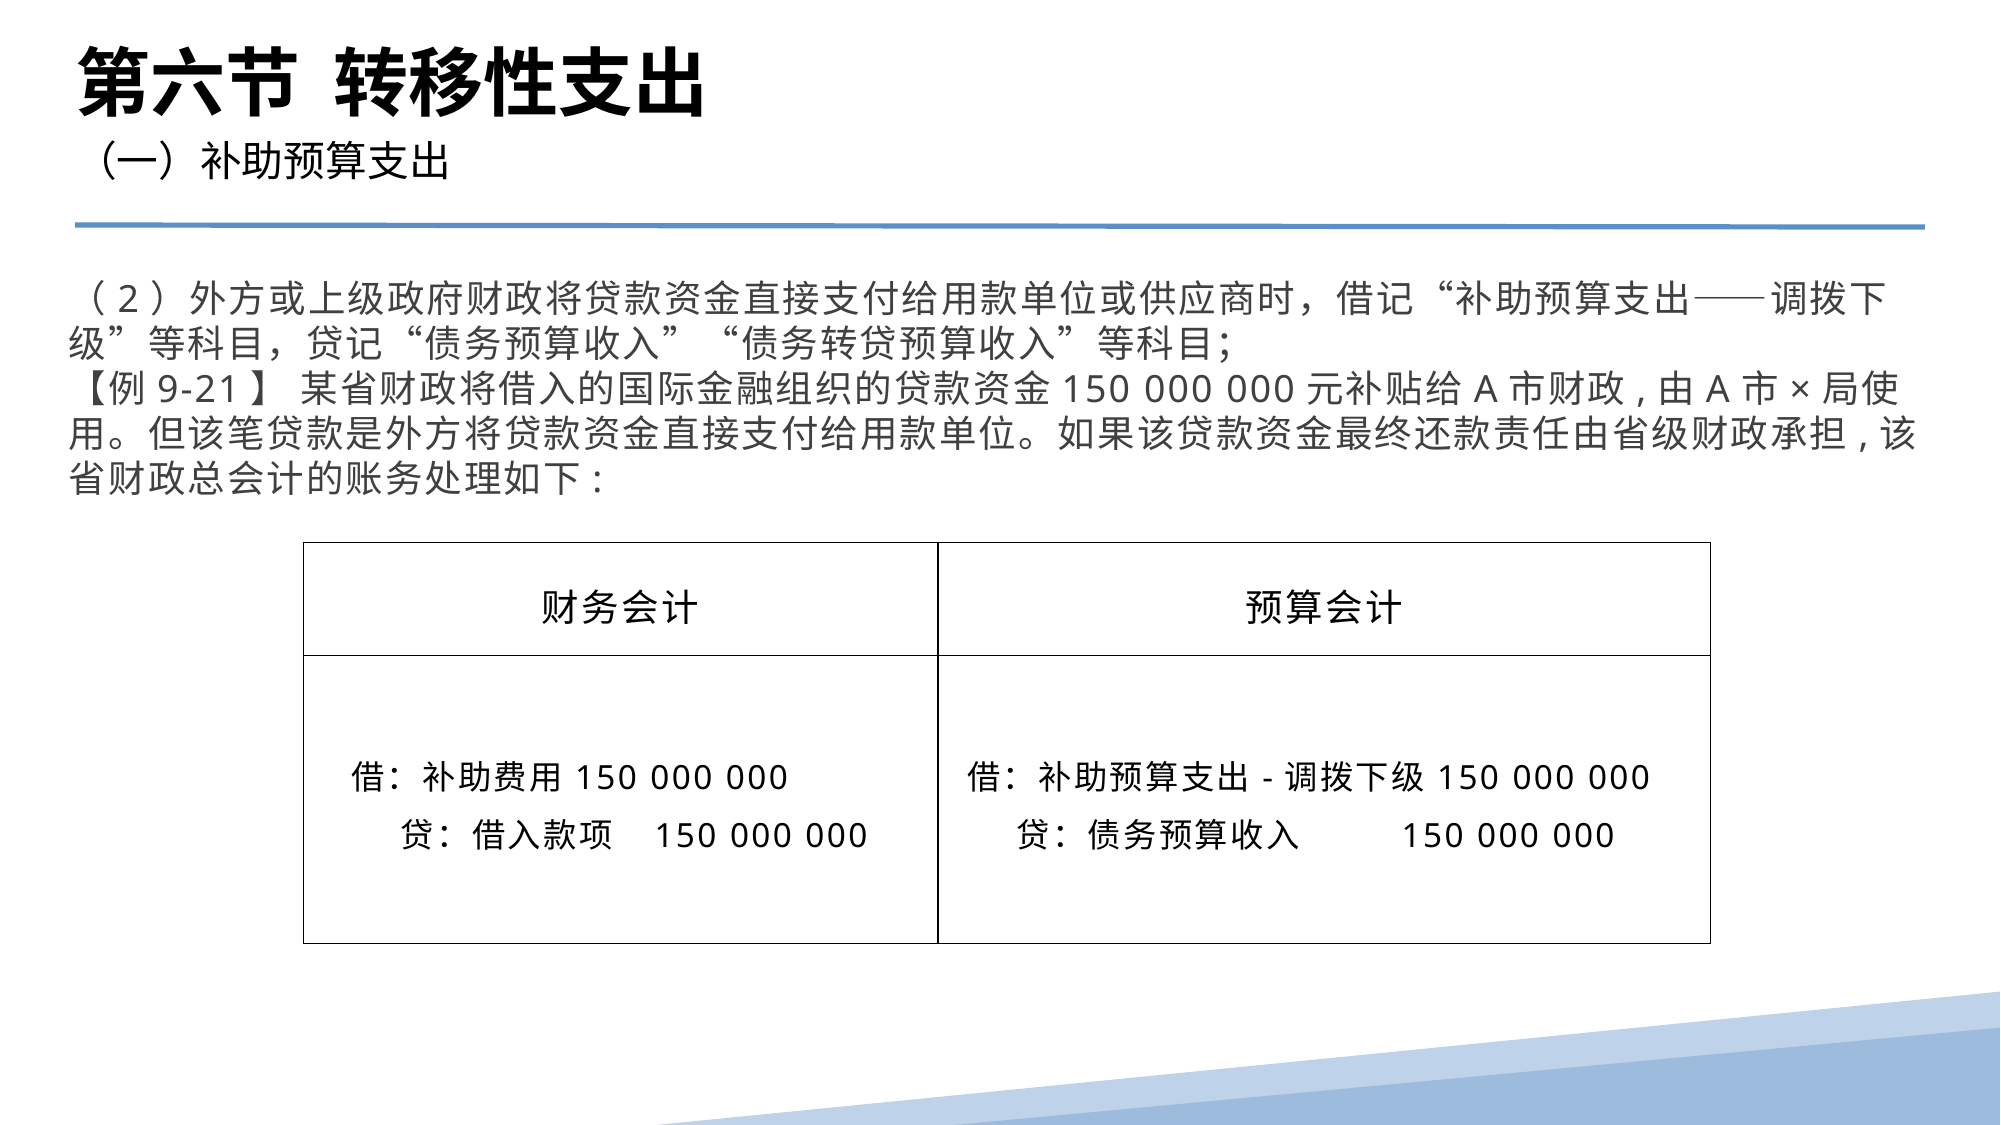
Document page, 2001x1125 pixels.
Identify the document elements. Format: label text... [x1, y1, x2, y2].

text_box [74, 224, 1925, 228]
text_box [656, 991, 2000, 1125]
table_cell 借：补助预算支出-调拨下级150 000 000 贷：债务预算收入 150 000 000 [939, 656, 1710, 943]
text_box 第六节 转移性支出 [75, 24, 1925, 124]
text_box （2）外方或上级政府财政将贷款资金直接支付给用款单位或供应商时，借记“补助预算支出——调拨下级”等科目，贷记“债务预算收入”“债务转贷预算收入”等科目； 【例9-21】 某省财政将借入的国际金融组织的贷款资金150 000 000元补贴给A市财政,由A市×局使用。但该笔贷款是外方将贷款资金直接支付给用款单位。如果该贷款资金最终还款责任由省级财政承担,该省财政总会计的账务处理如下: [58, 241, 1942, 587]
table_header 财务会计 [304, 543, 937, 655]
text_box （一）补助预算支出 [75, 124, 1925, 200]
table_header 预算会计 [939, 543, 1710, 655]
table_cell 借：补助费用150 000 000 贷：借入款项 150 000 000 [304, 656, 937, 943]
